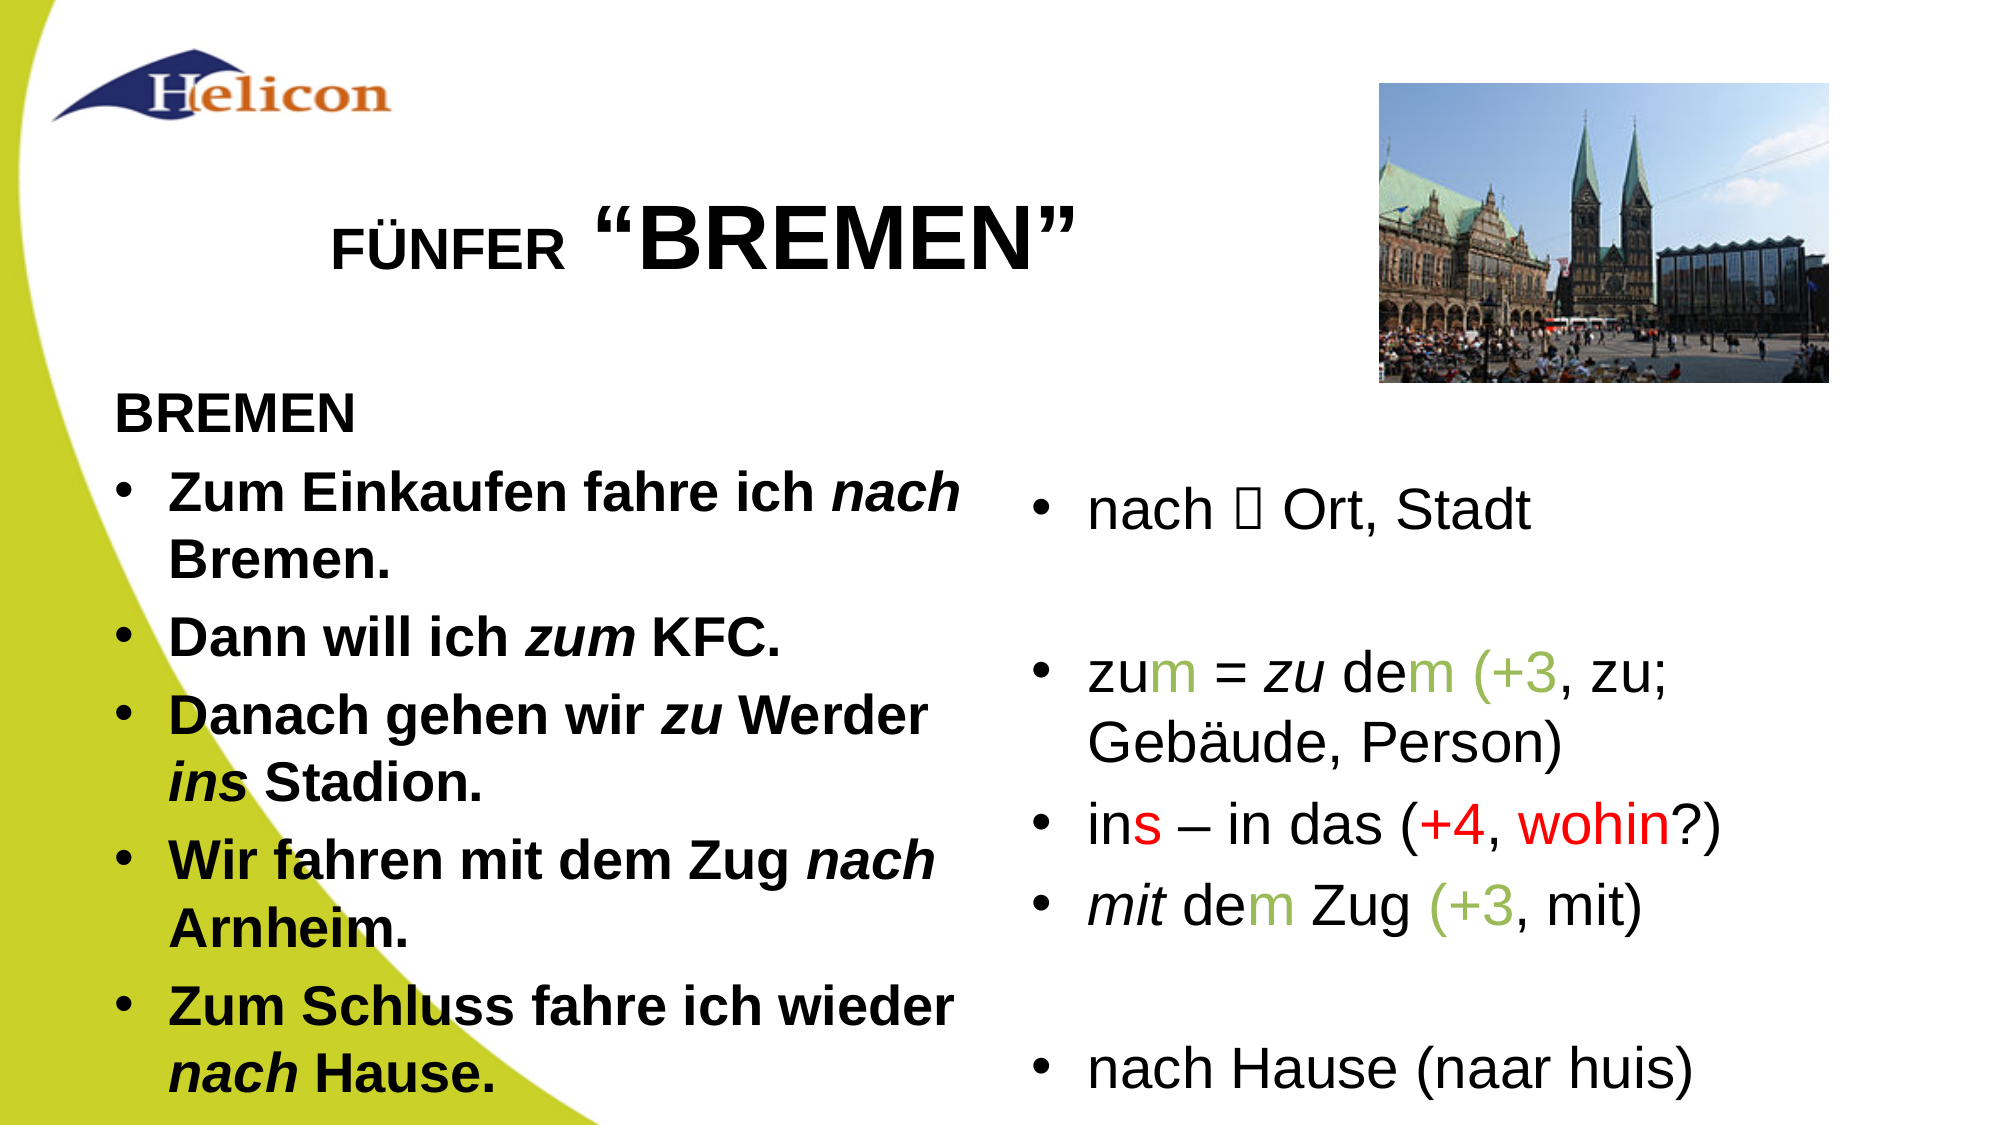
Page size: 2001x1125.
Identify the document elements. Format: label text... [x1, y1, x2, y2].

list BREMEN Zum Einkaufen fahre ich nach Bremen. Dann will ich zum KFC. Danach gehen wir zu Werder ins Stadion. Wir fahren mit dem Zug nach Arnheim. Zum Schluss fahre ich wieder nach Hause. [99, 369, 984, 1113]
picture [0, 0, 2000, 1125]
list nach  Ort, Stadt zum = zu dem (+3, zu; Gebäude, Person) ins – in das (+4, wohin?) mit dem Zug (+3, mit) nach Hause (naar huis) [1016, 382, 1900, 1125]
title FÜNFER “BREMEN” [0, 139, 1373, 327]
